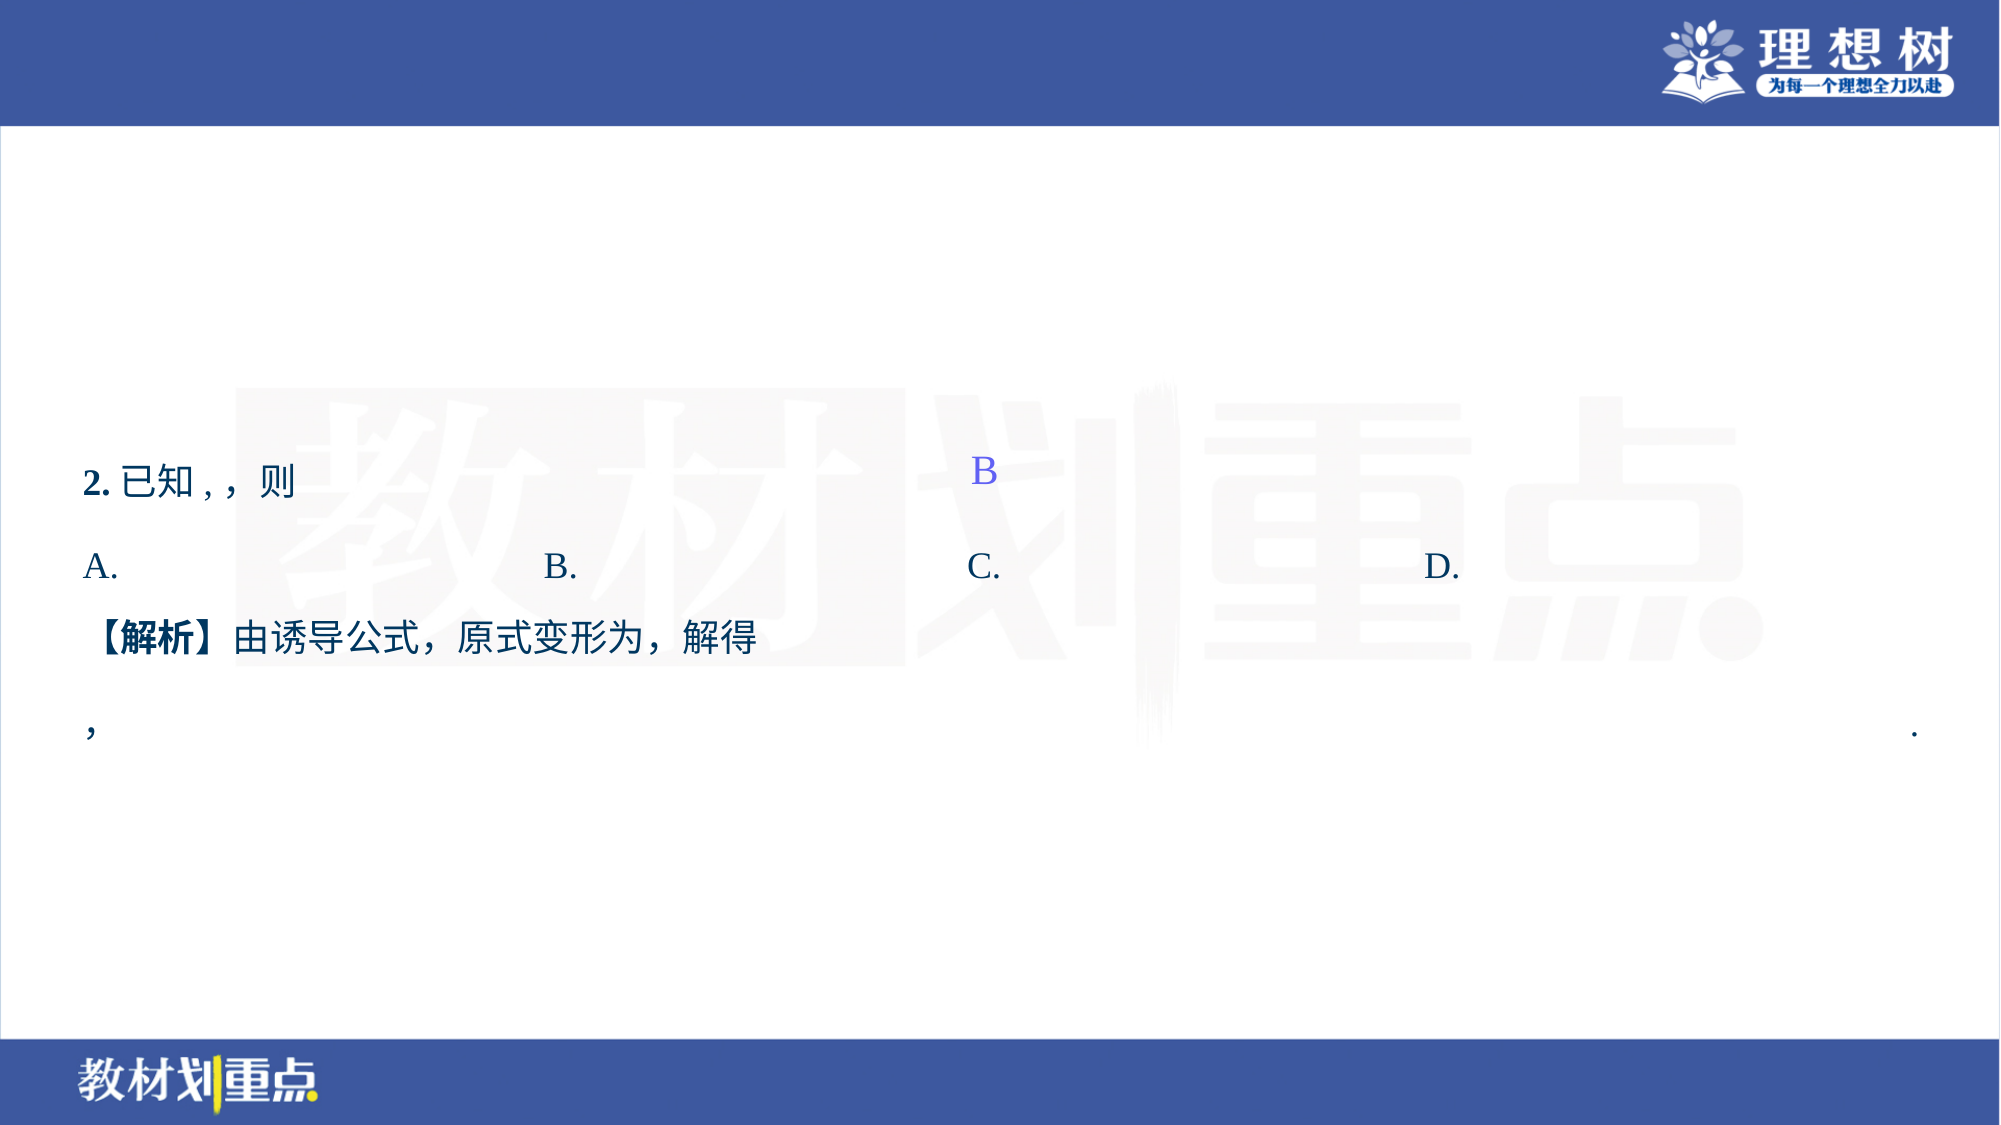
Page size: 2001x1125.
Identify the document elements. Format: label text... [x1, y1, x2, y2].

picture [0, 0, 2000, 1125]
text_box B [955, 440, 1014, 491]
